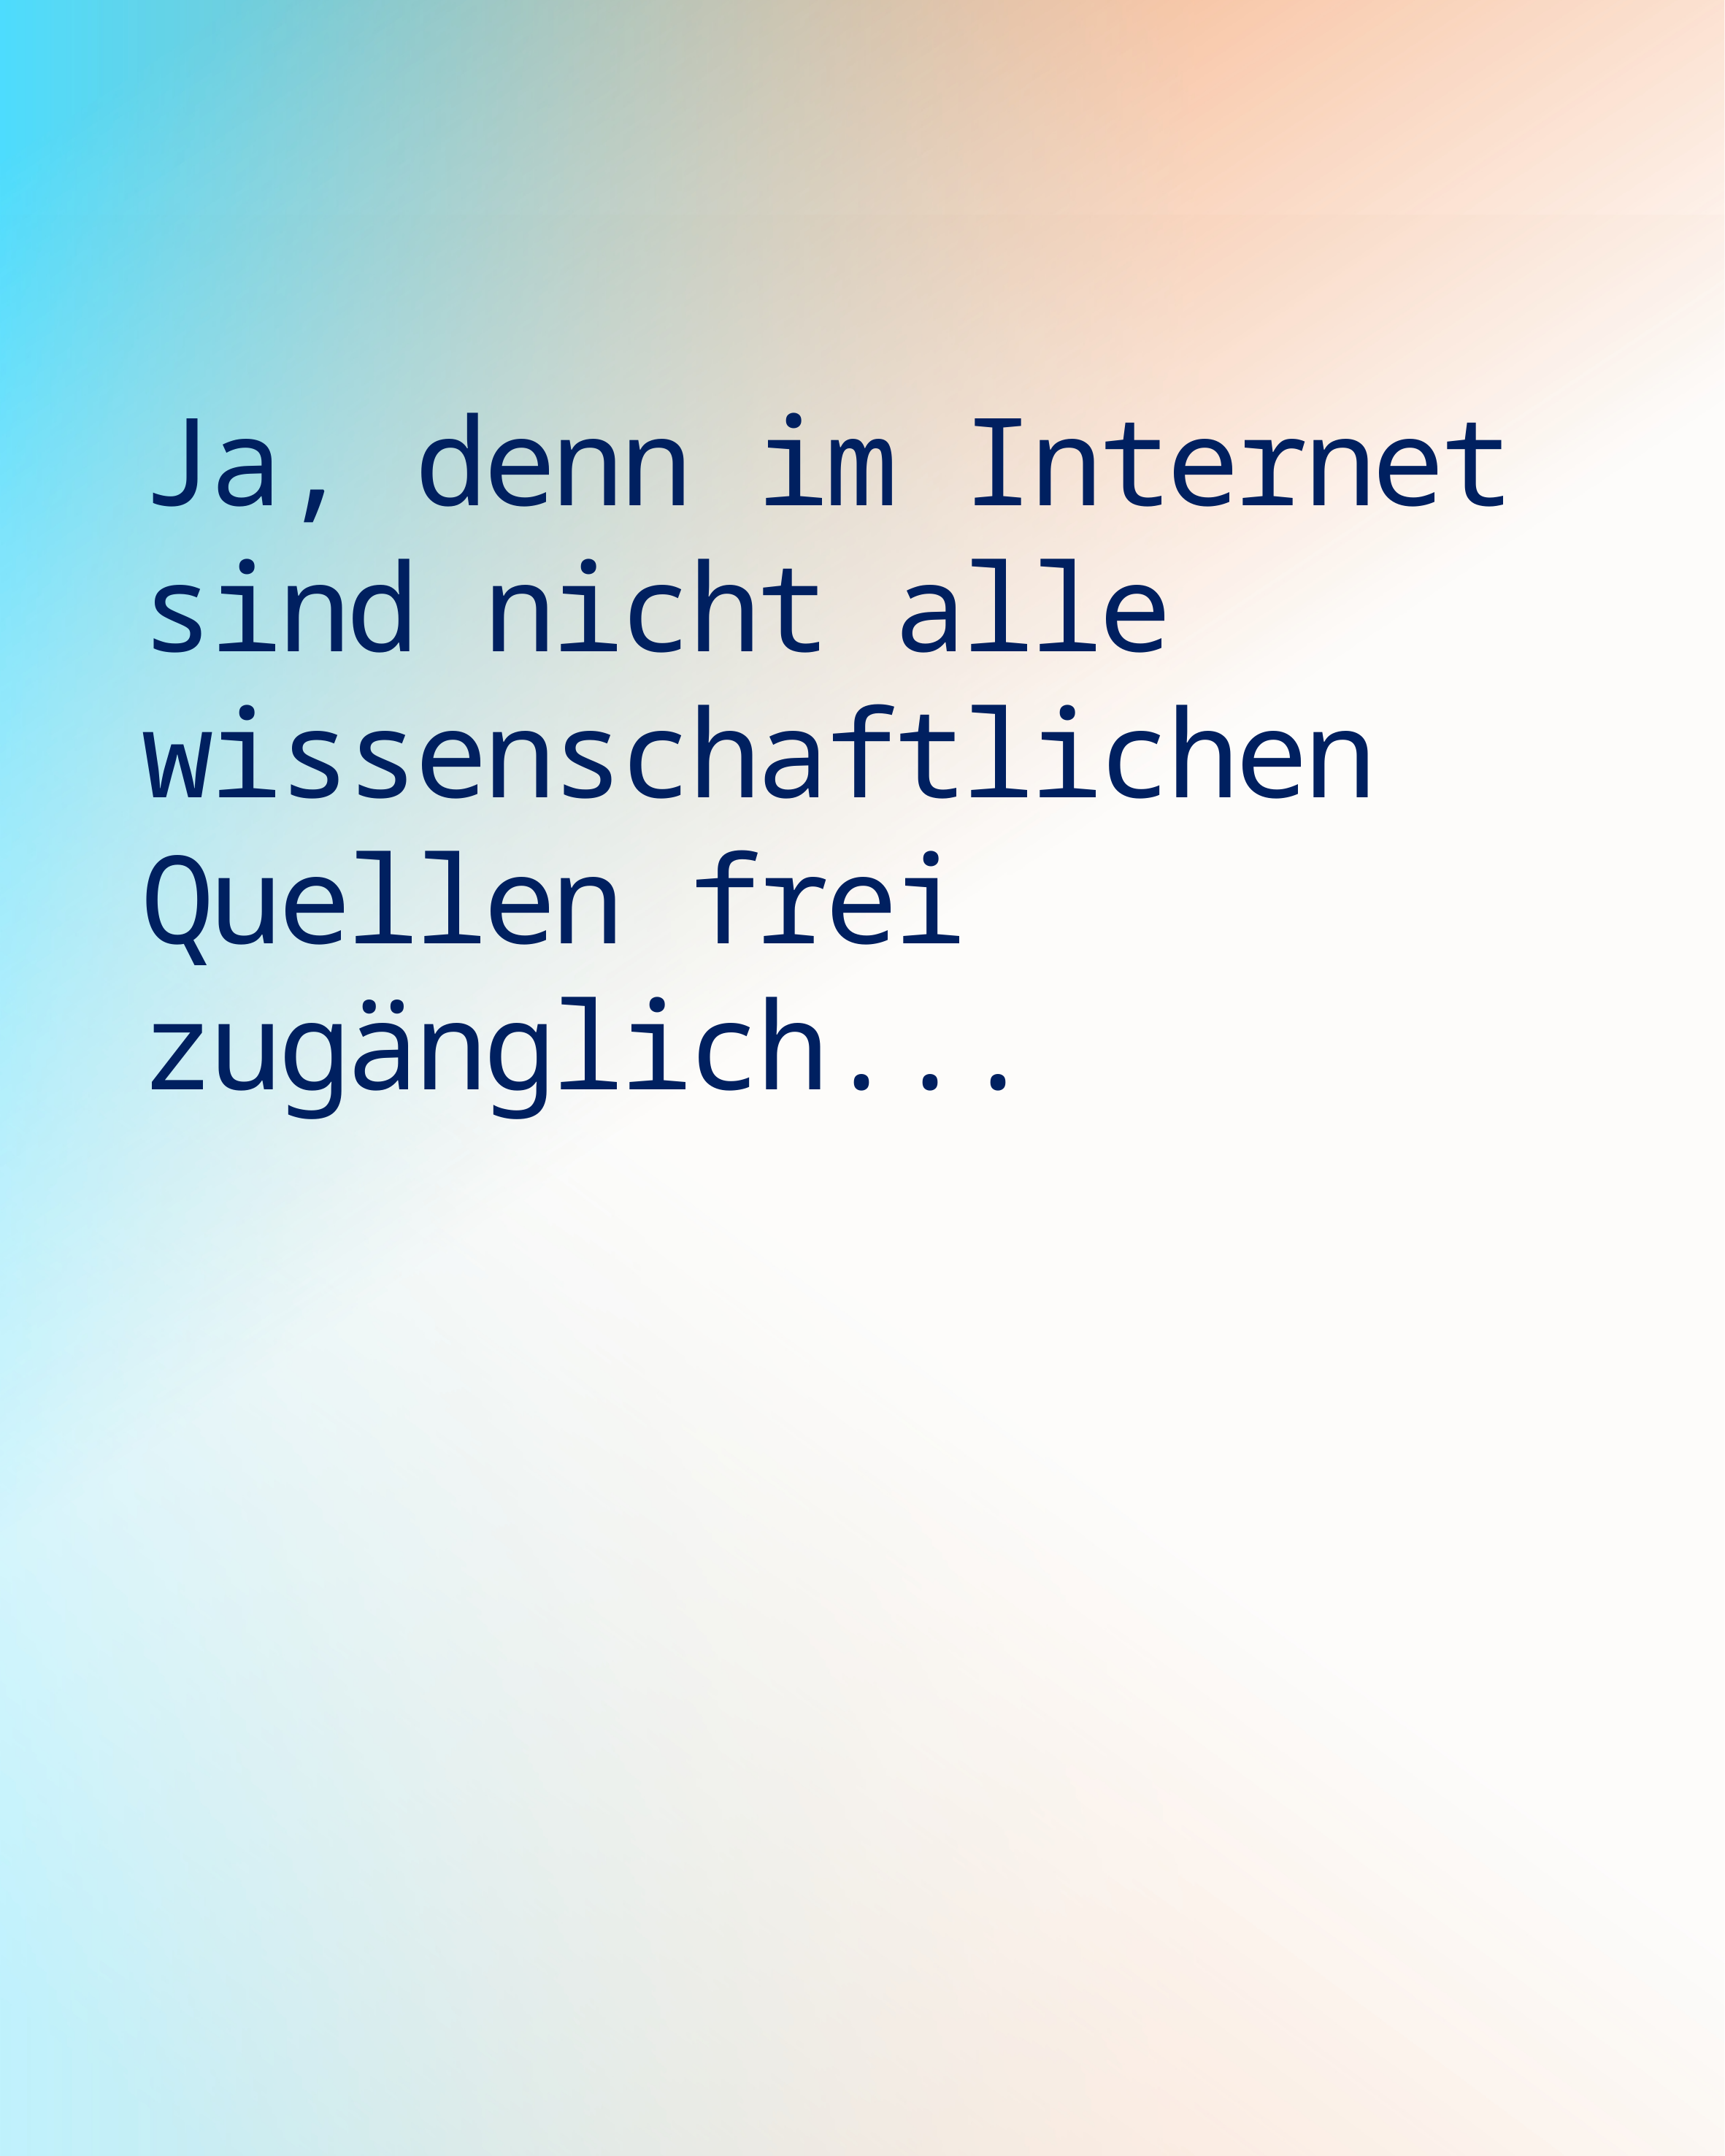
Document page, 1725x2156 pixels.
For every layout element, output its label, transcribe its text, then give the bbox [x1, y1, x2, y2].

picture [0, 0, 1725, 2156]
text_box Ja, denn im Internet sind nicht alle wissenschaftlichen Quellen frei zugänglich... [131, 378, 1716, 1120]
